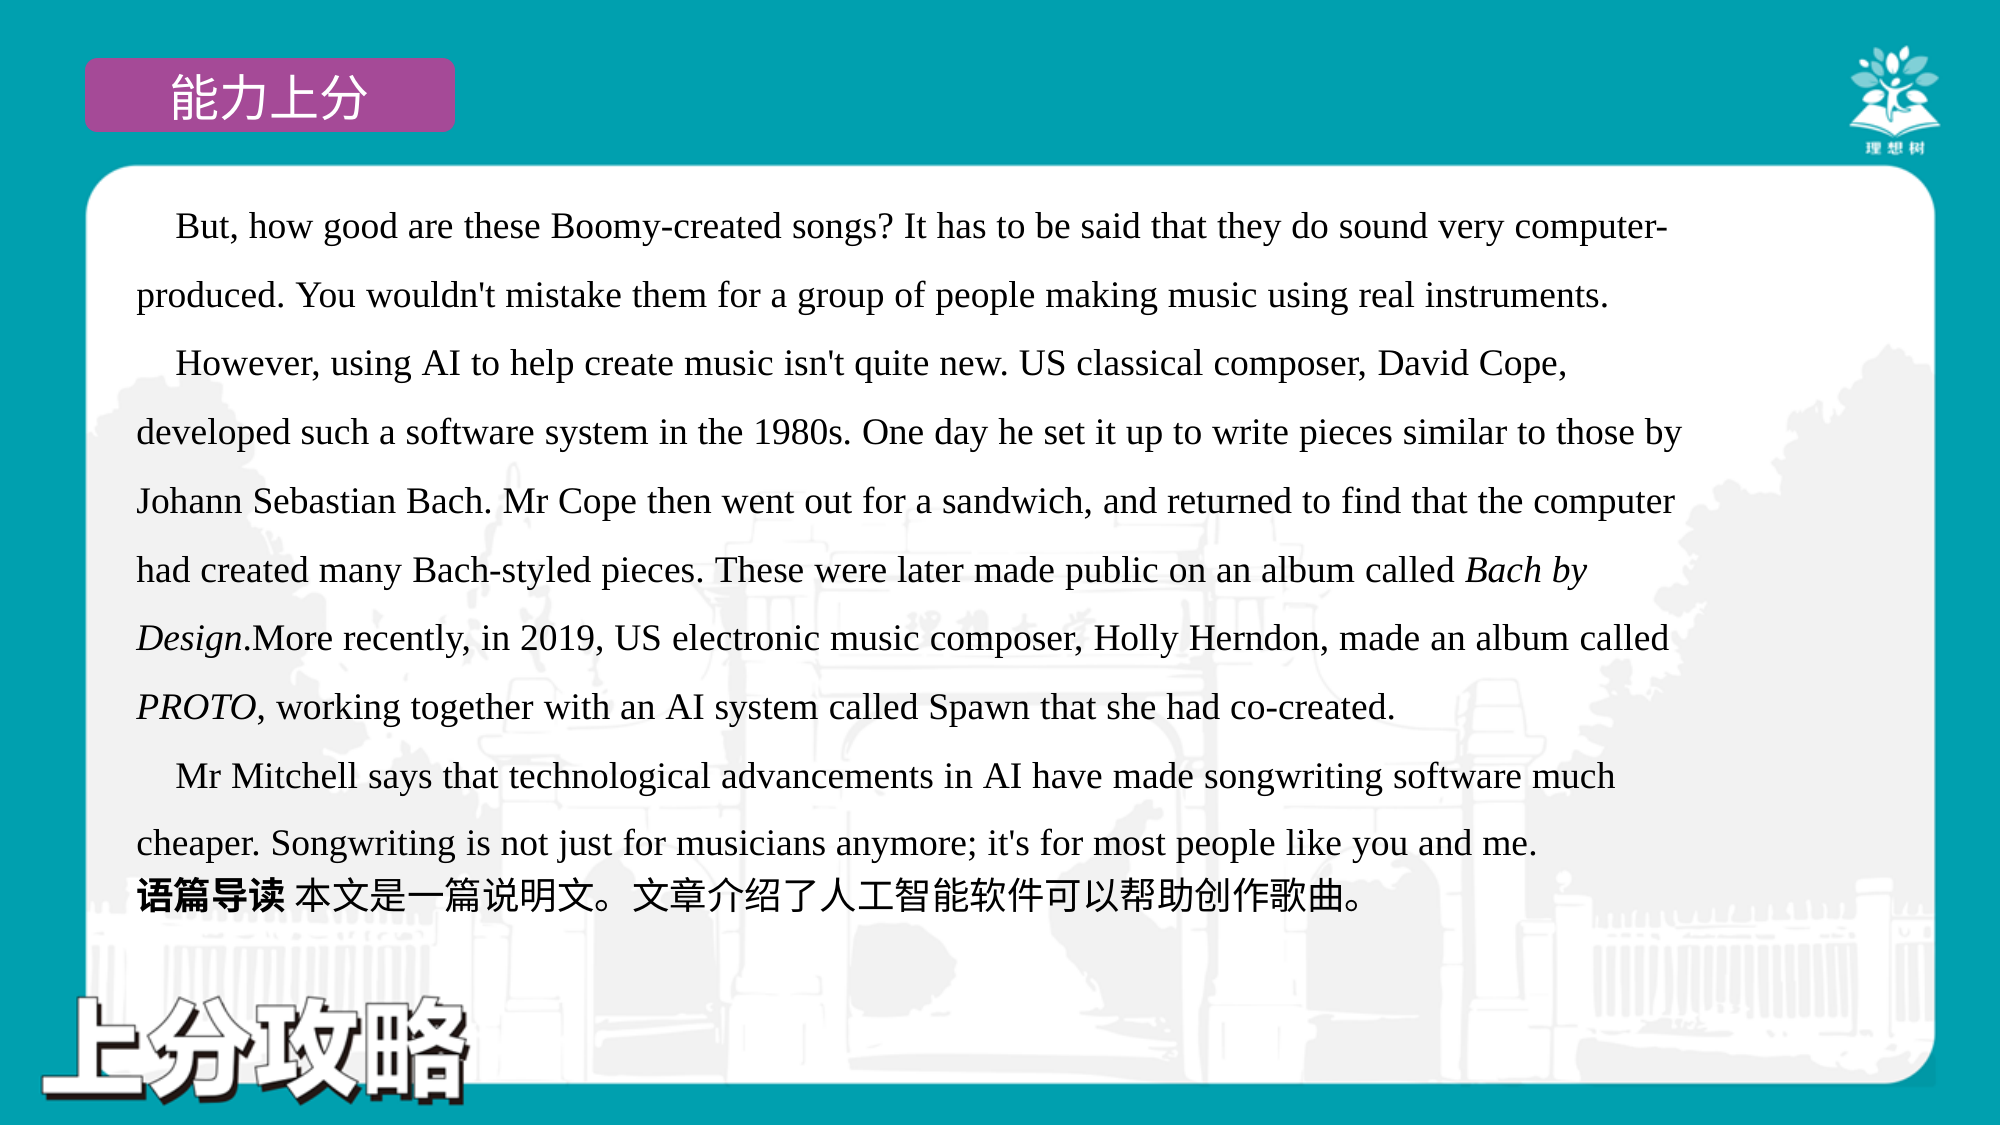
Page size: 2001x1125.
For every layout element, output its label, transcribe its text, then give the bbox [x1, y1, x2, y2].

picture [0, 0, 2000, 1125]
text_box 语篇导读 本文是一篇说明文。文章介绍了人工智能软件可以帮助创作歌曲。 [136, 850, 1865, 910]
text_box But, how good are these Boomy-created songs? It has to be said that they do sound very computer- produced. You wouldn't mistake them for a group of people making music using real instruments. However, using AI to help create music isn't quite new. US classical composer, David Cope, developed such a software system in the 1980s. One day he set it up to write pieces similar to those by Johann Sebastian Bach. Mr Cope then went out for a sandwich, and returned to find that the computer had created many Bach-styled pieces. These were later made public on an album called Bach by Design.More recently, in 2019, US electronic music composer, Holly Herndon, made an album called PROTO, working together with an AI system called Spawn that she had co-created. Mr Mitchell says that technological advancements in AI have made songwriting software much cheaper. Songwriting is not just for musicians anymore; it's for most people like you and me.#7 [136, 177, 1865, 850]
